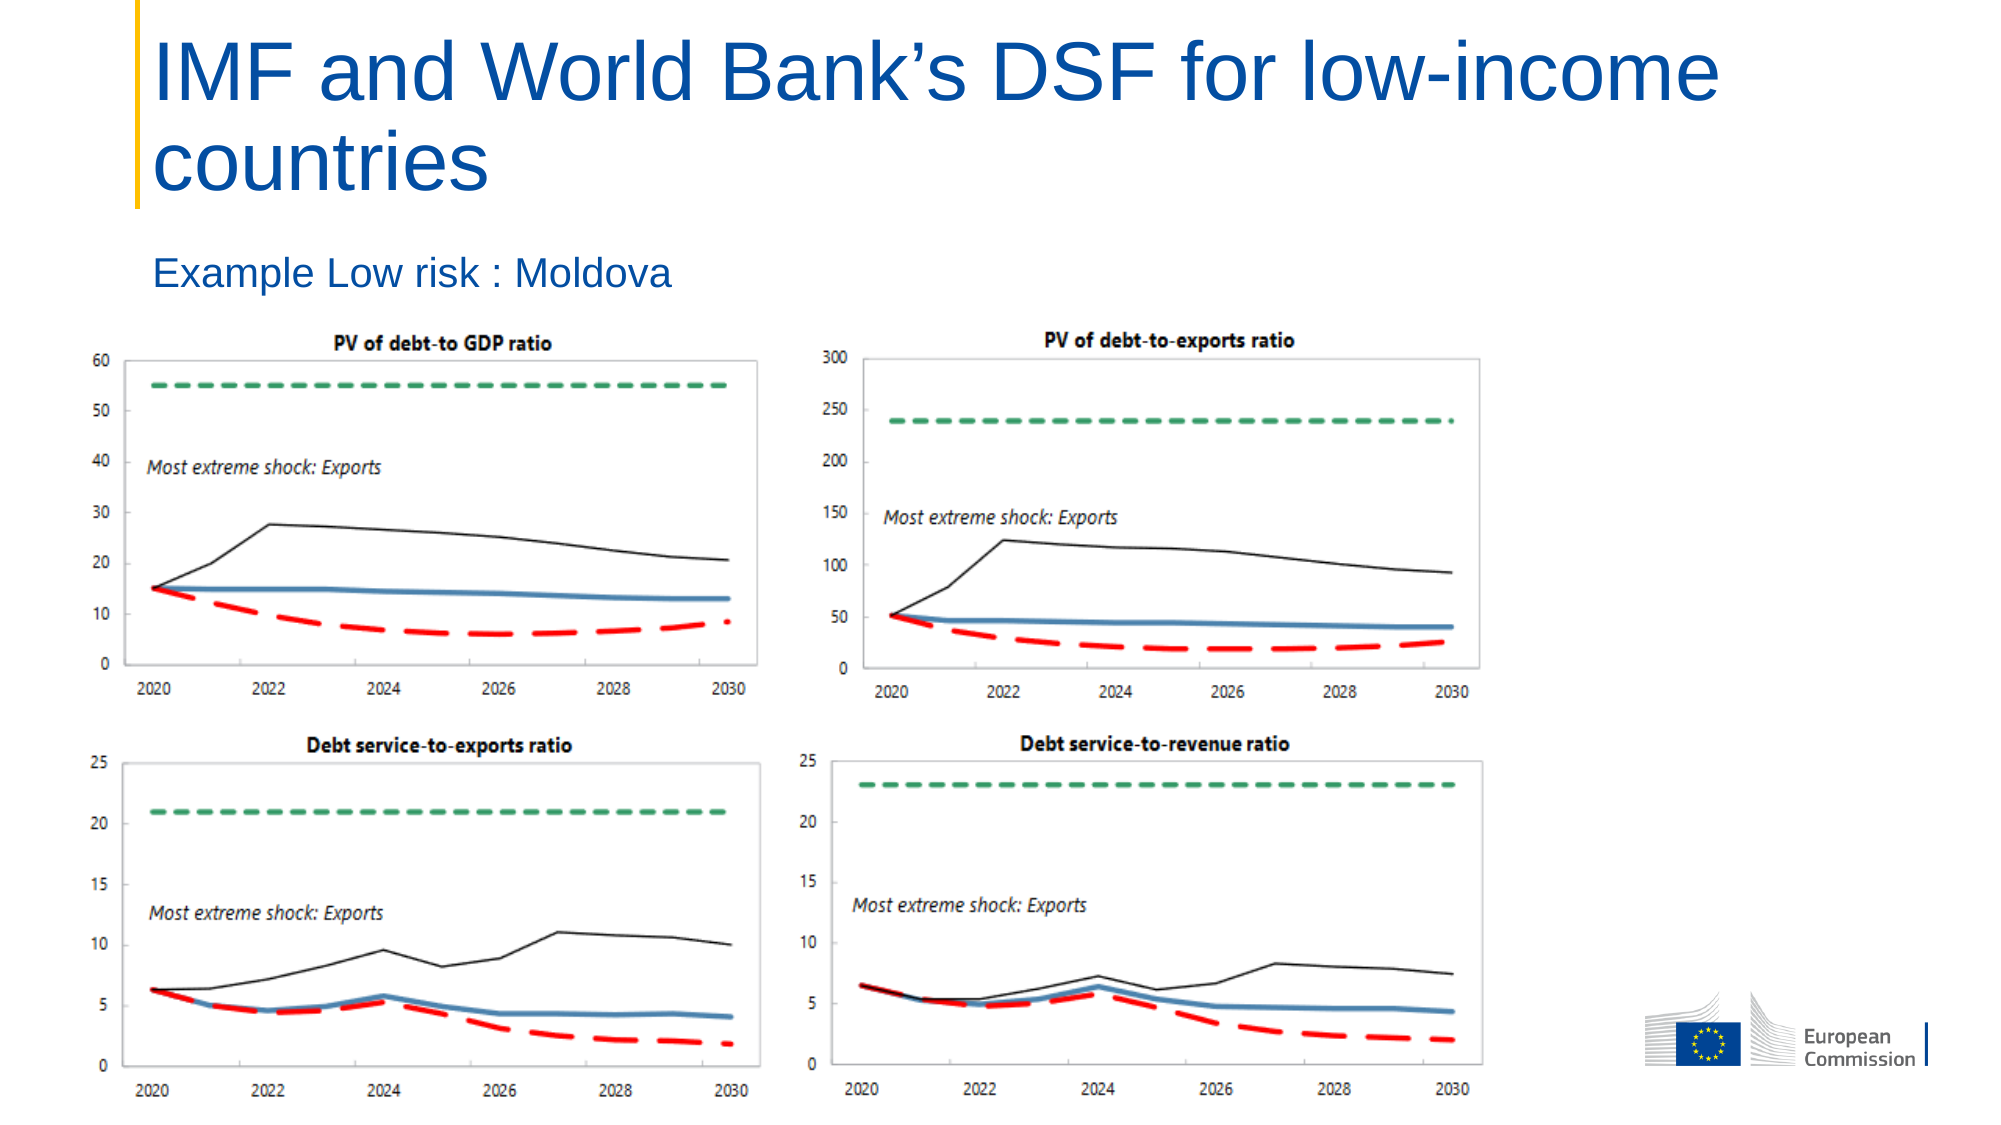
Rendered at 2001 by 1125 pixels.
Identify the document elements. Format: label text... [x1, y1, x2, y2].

picture [75, 310, 1526, 1125]
picture [1645, 991, 1928, 1066]
text_box Example Low risk : Moldova [137, 223, 1863, 297]
title IMF and World Bank’s DSF for low-income countries [137, 4, 1863, 209]
